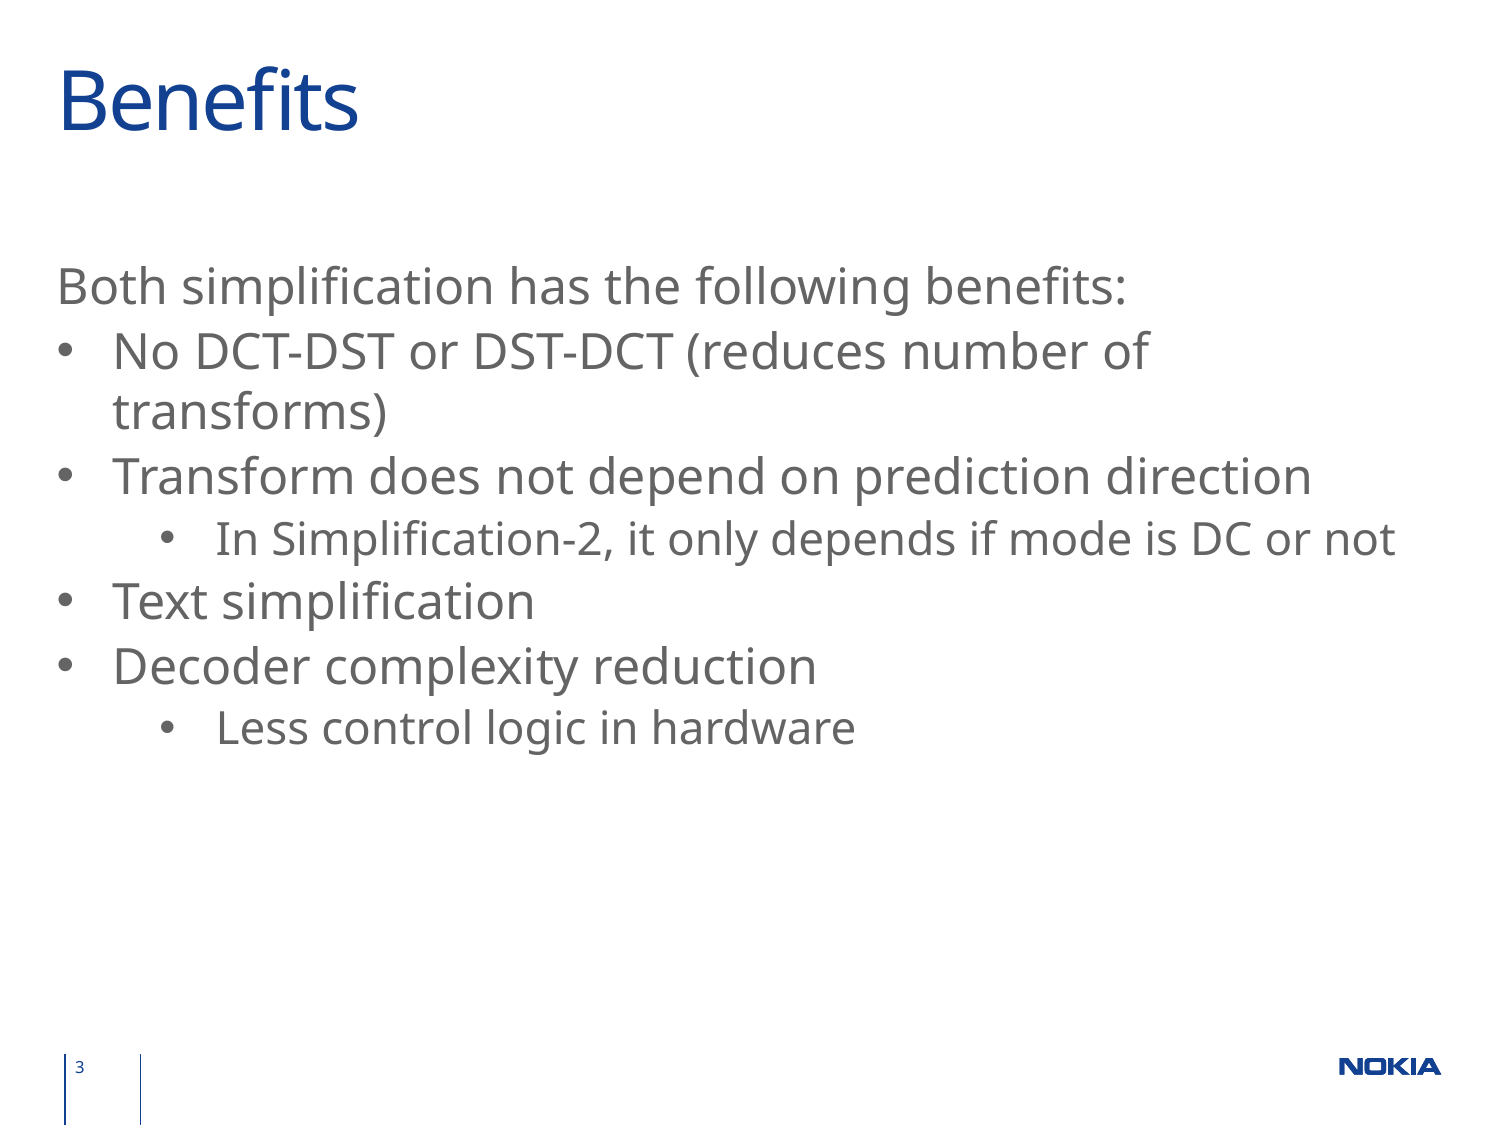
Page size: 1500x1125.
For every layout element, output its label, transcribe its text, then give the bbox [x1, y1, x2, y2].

slide_number 3 [75, 1057, 124, 1079]
title Benefits [56, 47, 1433, 149]
list Both simplification has the following benefits: No DCT-DST or DST-DCT (reduces number of transforms) Transform does not depend on prediction direction In Simplification-2, it only depends if mode is DC or not Text simplification Decoder complexity reduction Less control logic in hardware [56, 254, 1436, 1032]
